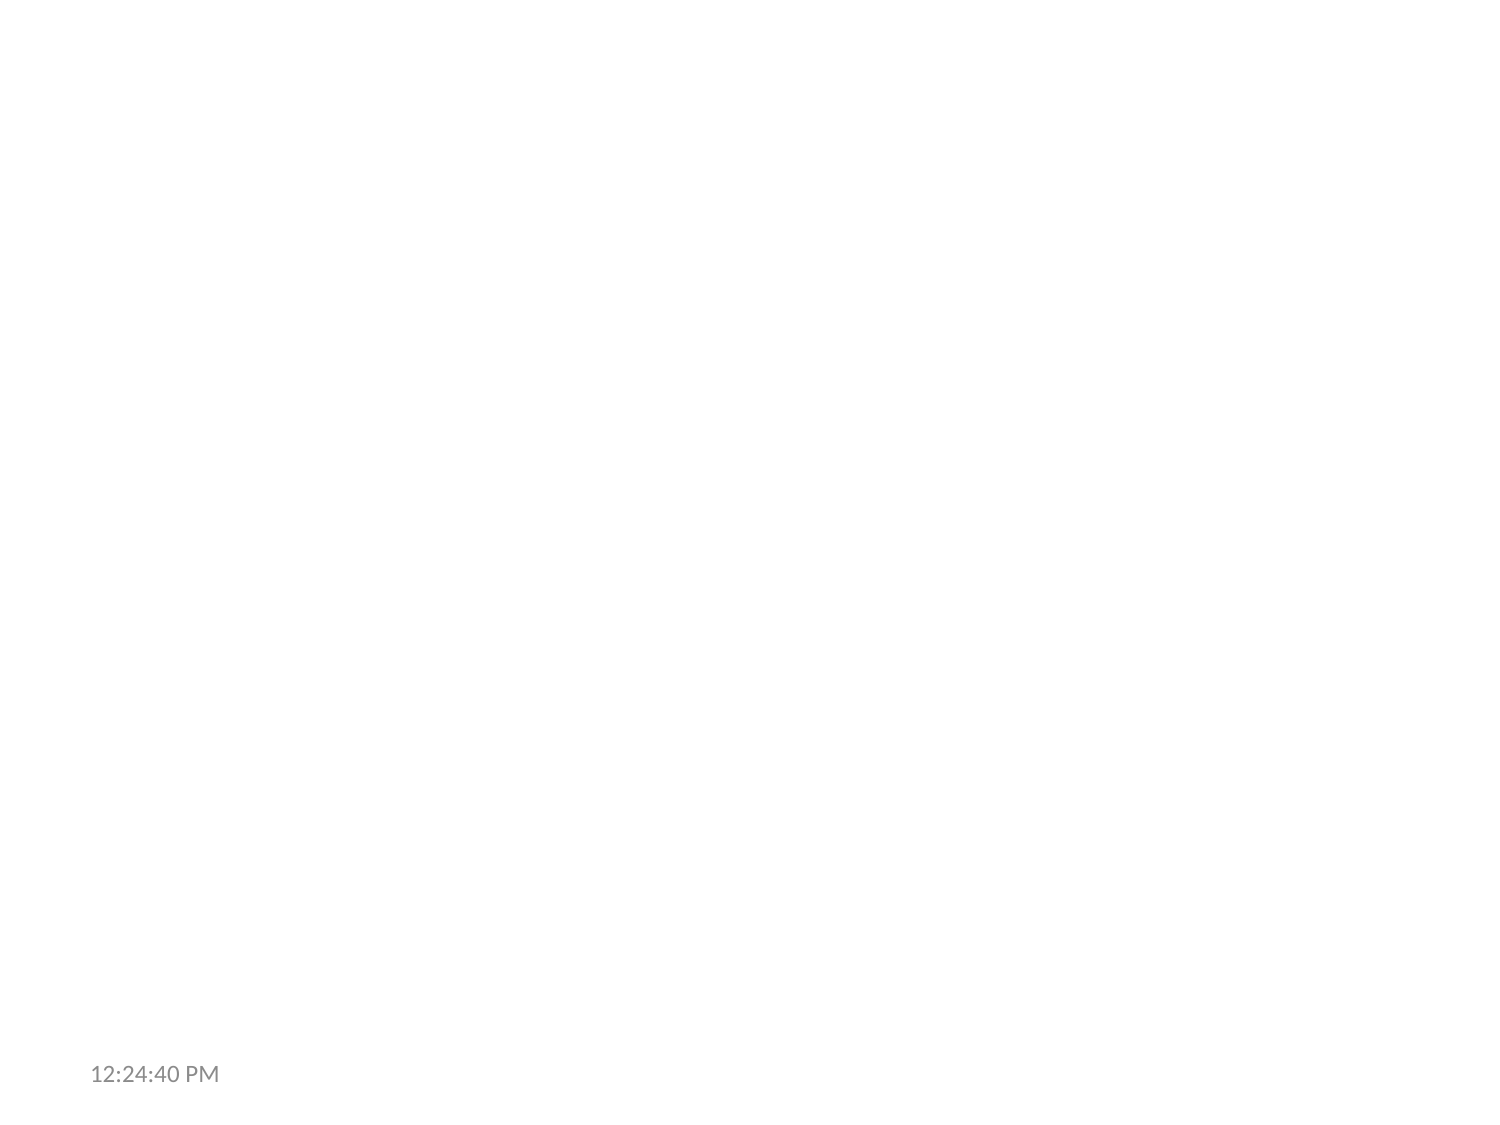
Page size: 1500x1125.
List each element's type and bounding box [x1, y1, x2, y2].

slide_number [75, 1042, 425, 1103]
